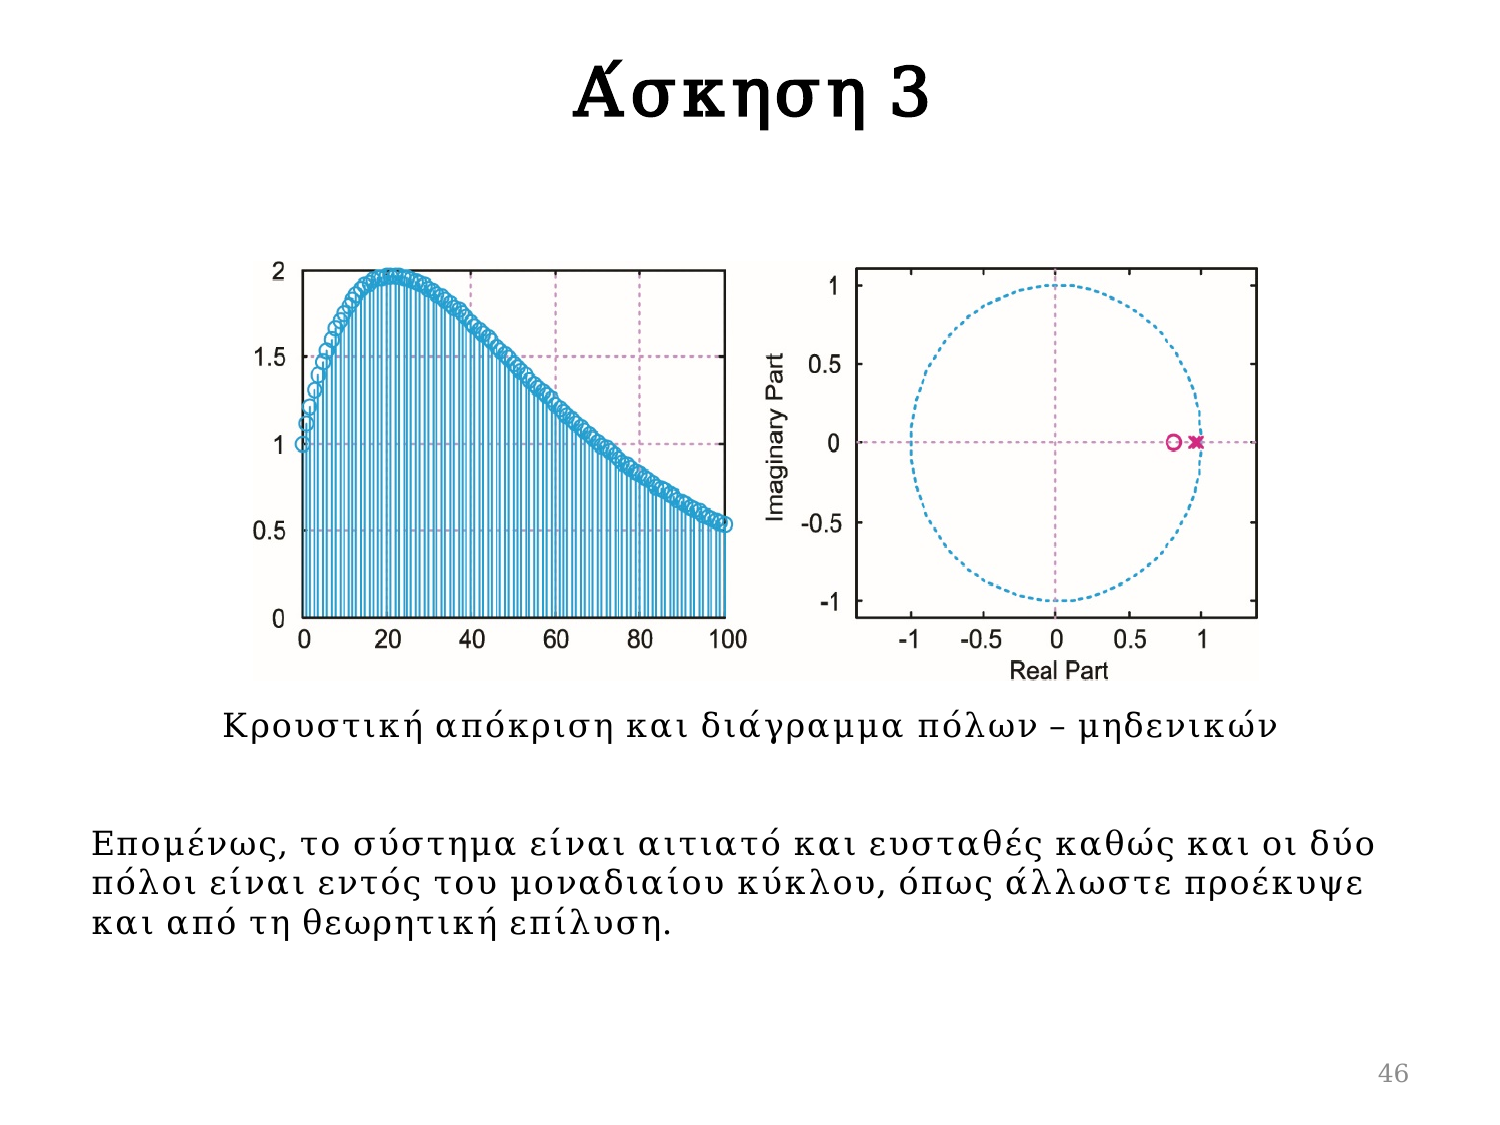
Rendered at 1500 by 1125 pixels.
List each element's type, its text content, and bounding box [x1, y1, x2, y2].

picture [253, 260, 1259, 681]
slide_number 46 [1222, 1042, 1425, 1103]
list Κρουστική απόκριση και διάγραμμα πόλων – μηδενικών Επομένως, το σύστημα είναι αιτιατό και ευσταθές καθώς και οι δύο πόλοι είναι εντός του μοναδιαίου κύκλου, όπως άλλωστε προέκυψε και από τη θεωρητική επίλυση. [75, 172, 1425, 1024]
title Άσκηση 3 [75, 19, 1425, 159]
